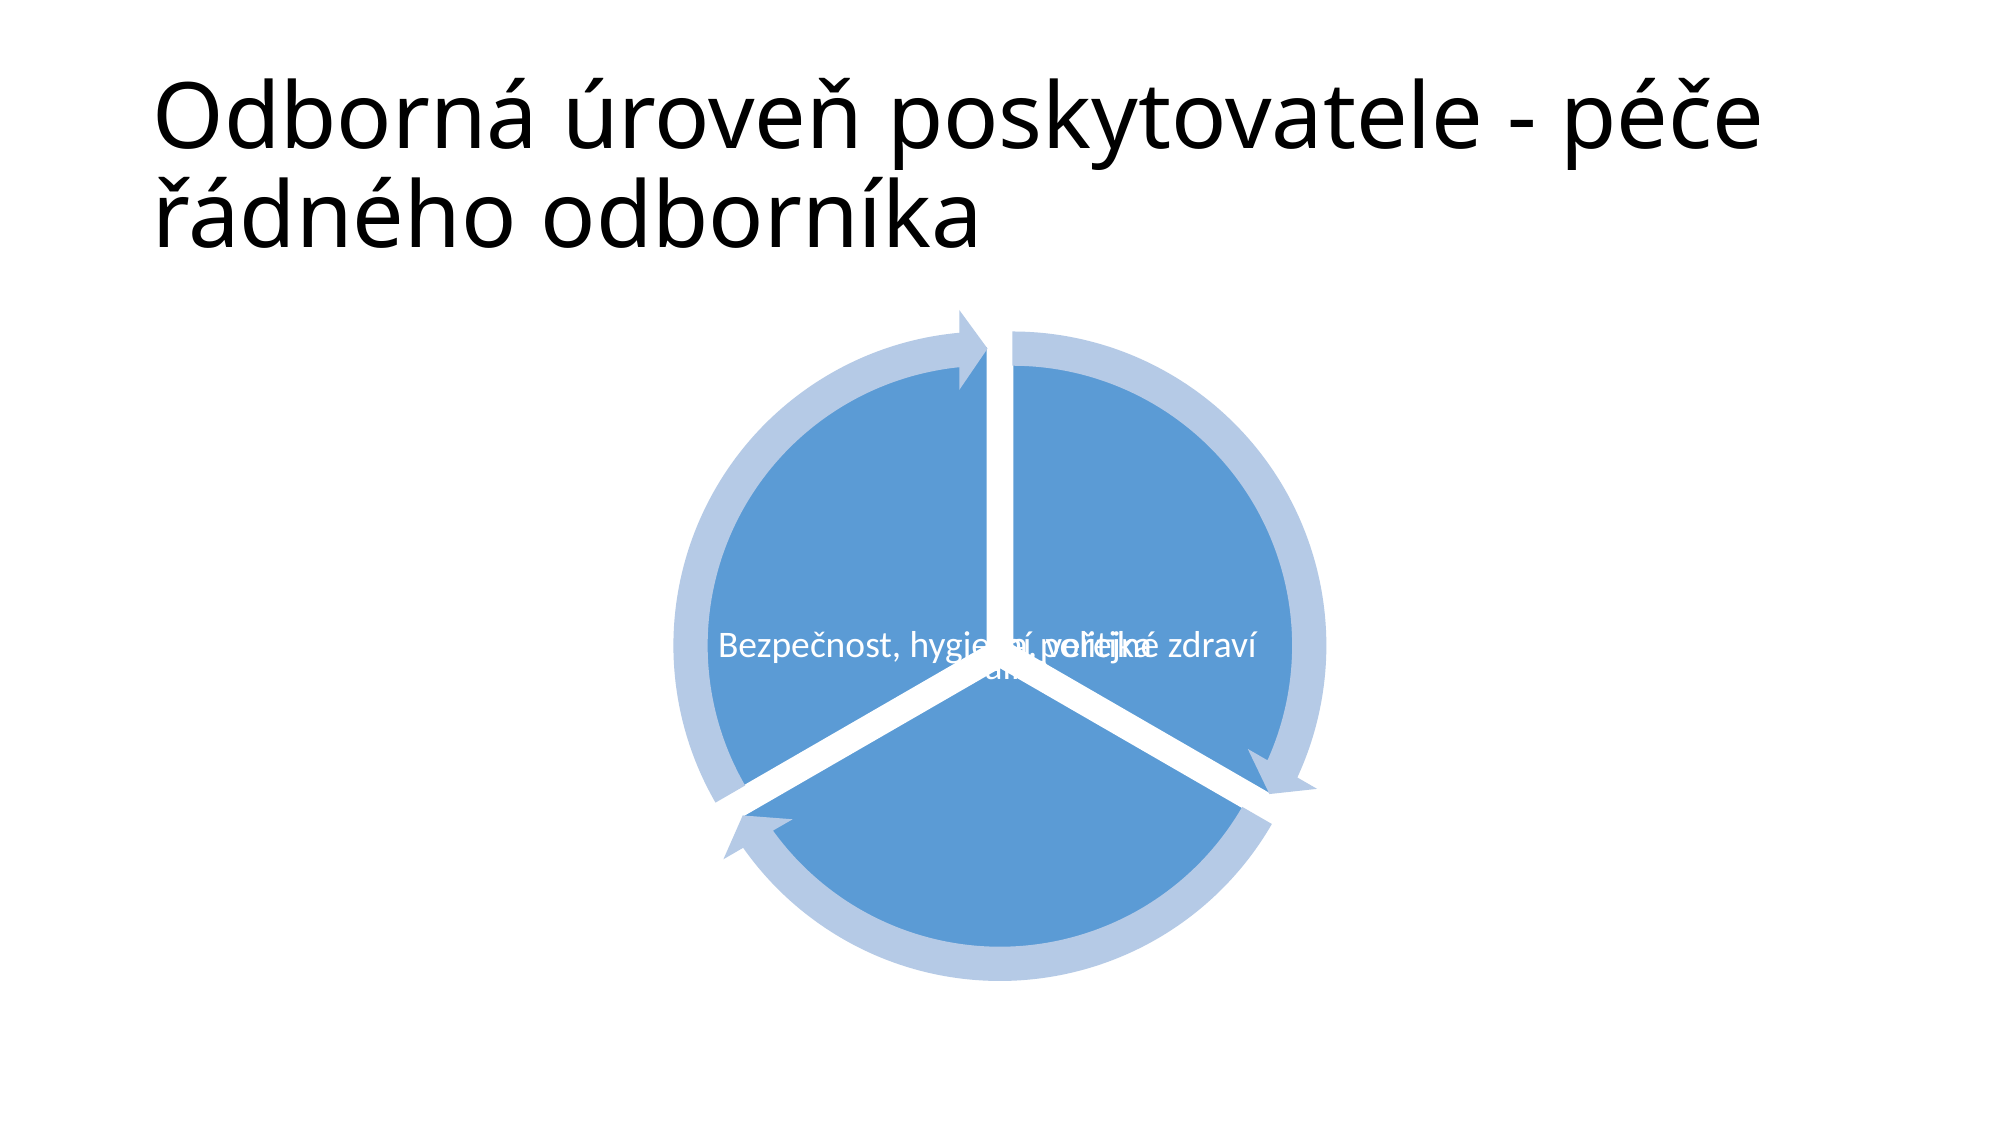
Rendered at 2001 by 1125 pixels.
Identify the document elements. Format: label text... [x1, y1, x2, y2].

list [137, 299, 1863, 1014]
title Odborná úroveň poskytovatele - péče řádného odborníka [137, 59, 1863, 278]
